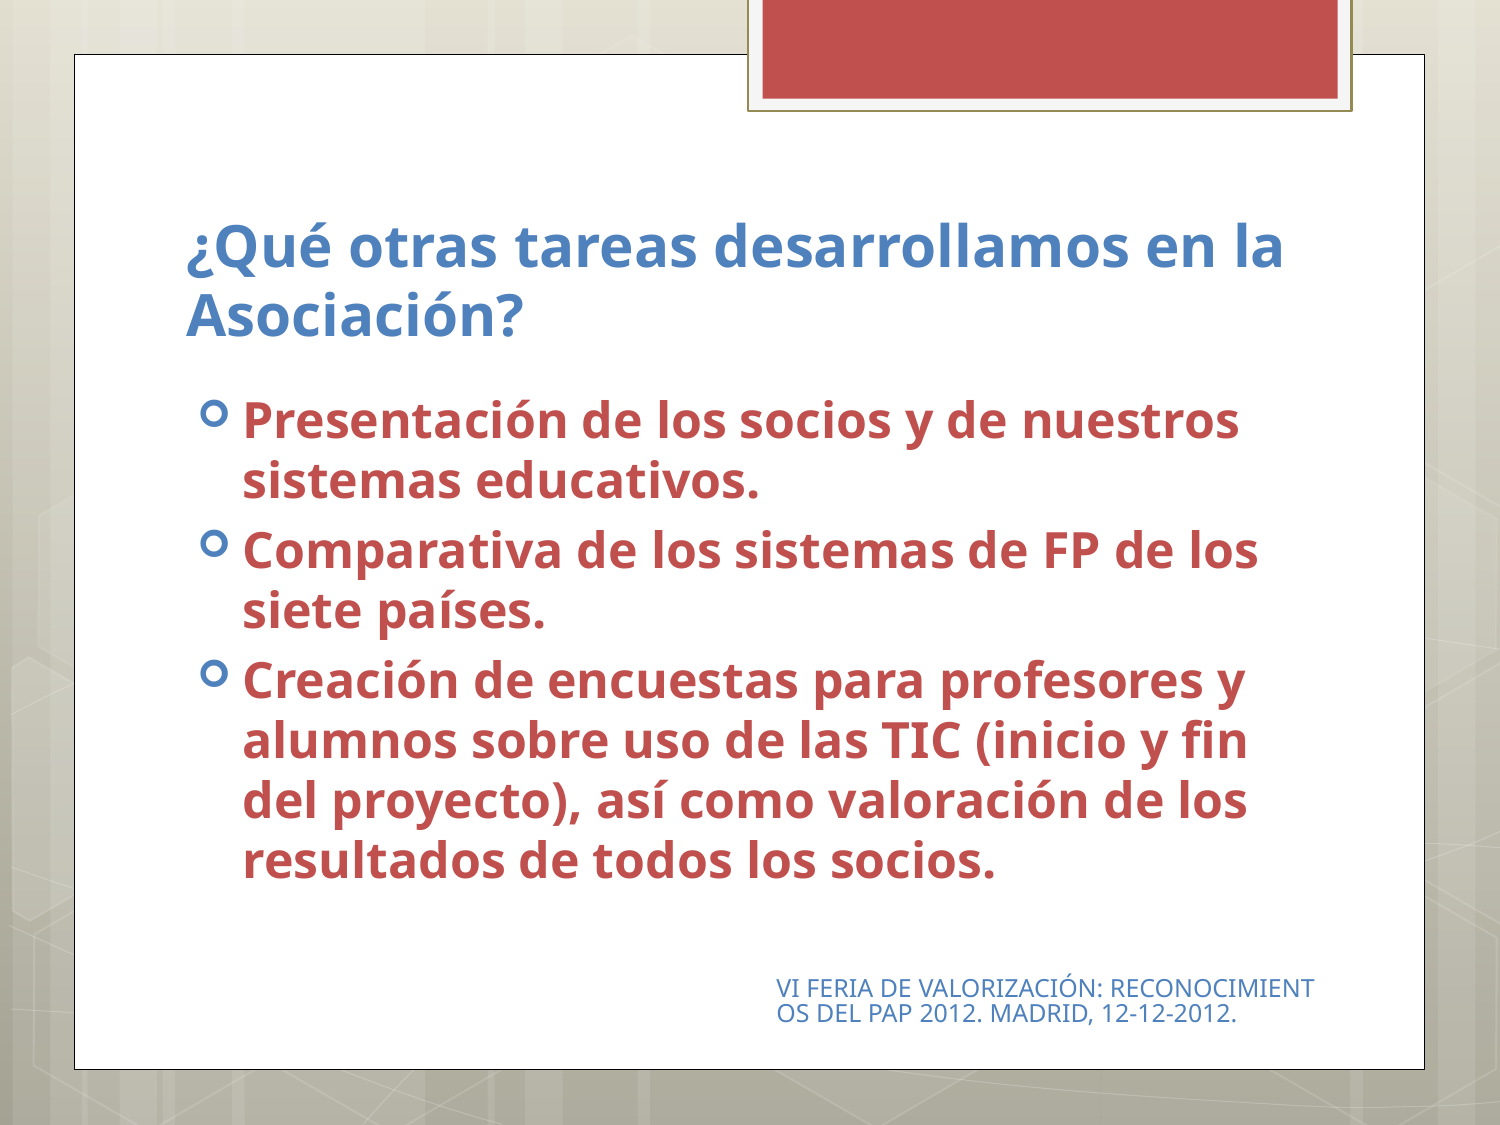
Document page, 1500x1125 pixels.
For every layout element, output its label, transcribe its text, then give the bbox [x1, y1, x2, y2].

title ¿Qué otras tareas desarrollamos en la Asociación? [171, 168, 1324, 357]
footer VI FERIA DE VALORIZACIÓN: RECONOCIMIENTOS DEL PAP 2012. MADRID, 12-12-2012. [761, 960, 1336, 1020]
list Presentación de los socios y de nuestros sistemas educativos. Comparativa de los sistemas de FP de los siete países. Creación de encuestas para profesores y alumnos sobre uso de las TIC (inicio y fin del proyecto), así como valoración de los resultados de todos los socios. [171, 381, 1283, 957]
